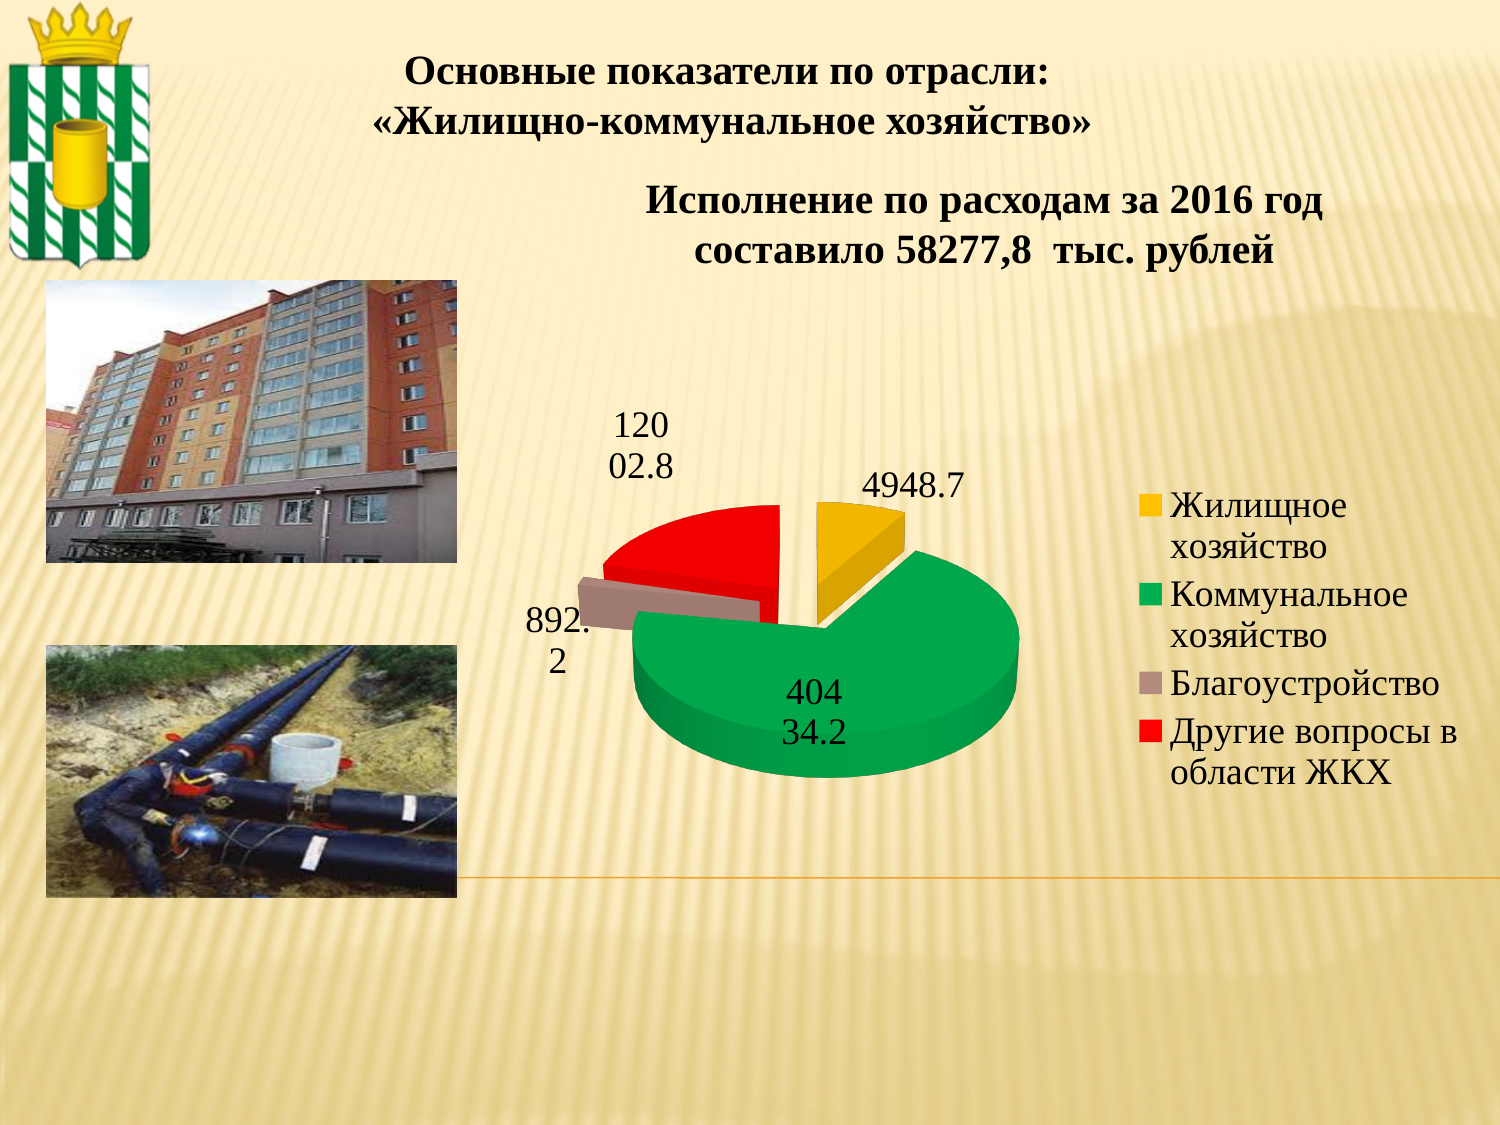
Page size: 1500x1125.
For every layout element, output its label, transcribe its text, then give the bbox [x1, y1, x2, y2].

chart [347, 325, 455, 971]
text_box Исполнение по расходам за 2016 год составило 58277,8 тыс. рублей [539, 163, 1430, 278]
picture [4, 0, 153, 271]
chart [457, 279, 1483, 997]
picture [46, 279, 457, 563]
picture [46, 644, 345, 898]
text_box Основные показатели по отрасли: «Жилищно-коммунальное хозяйство» [175, 35, 1289, 150]
